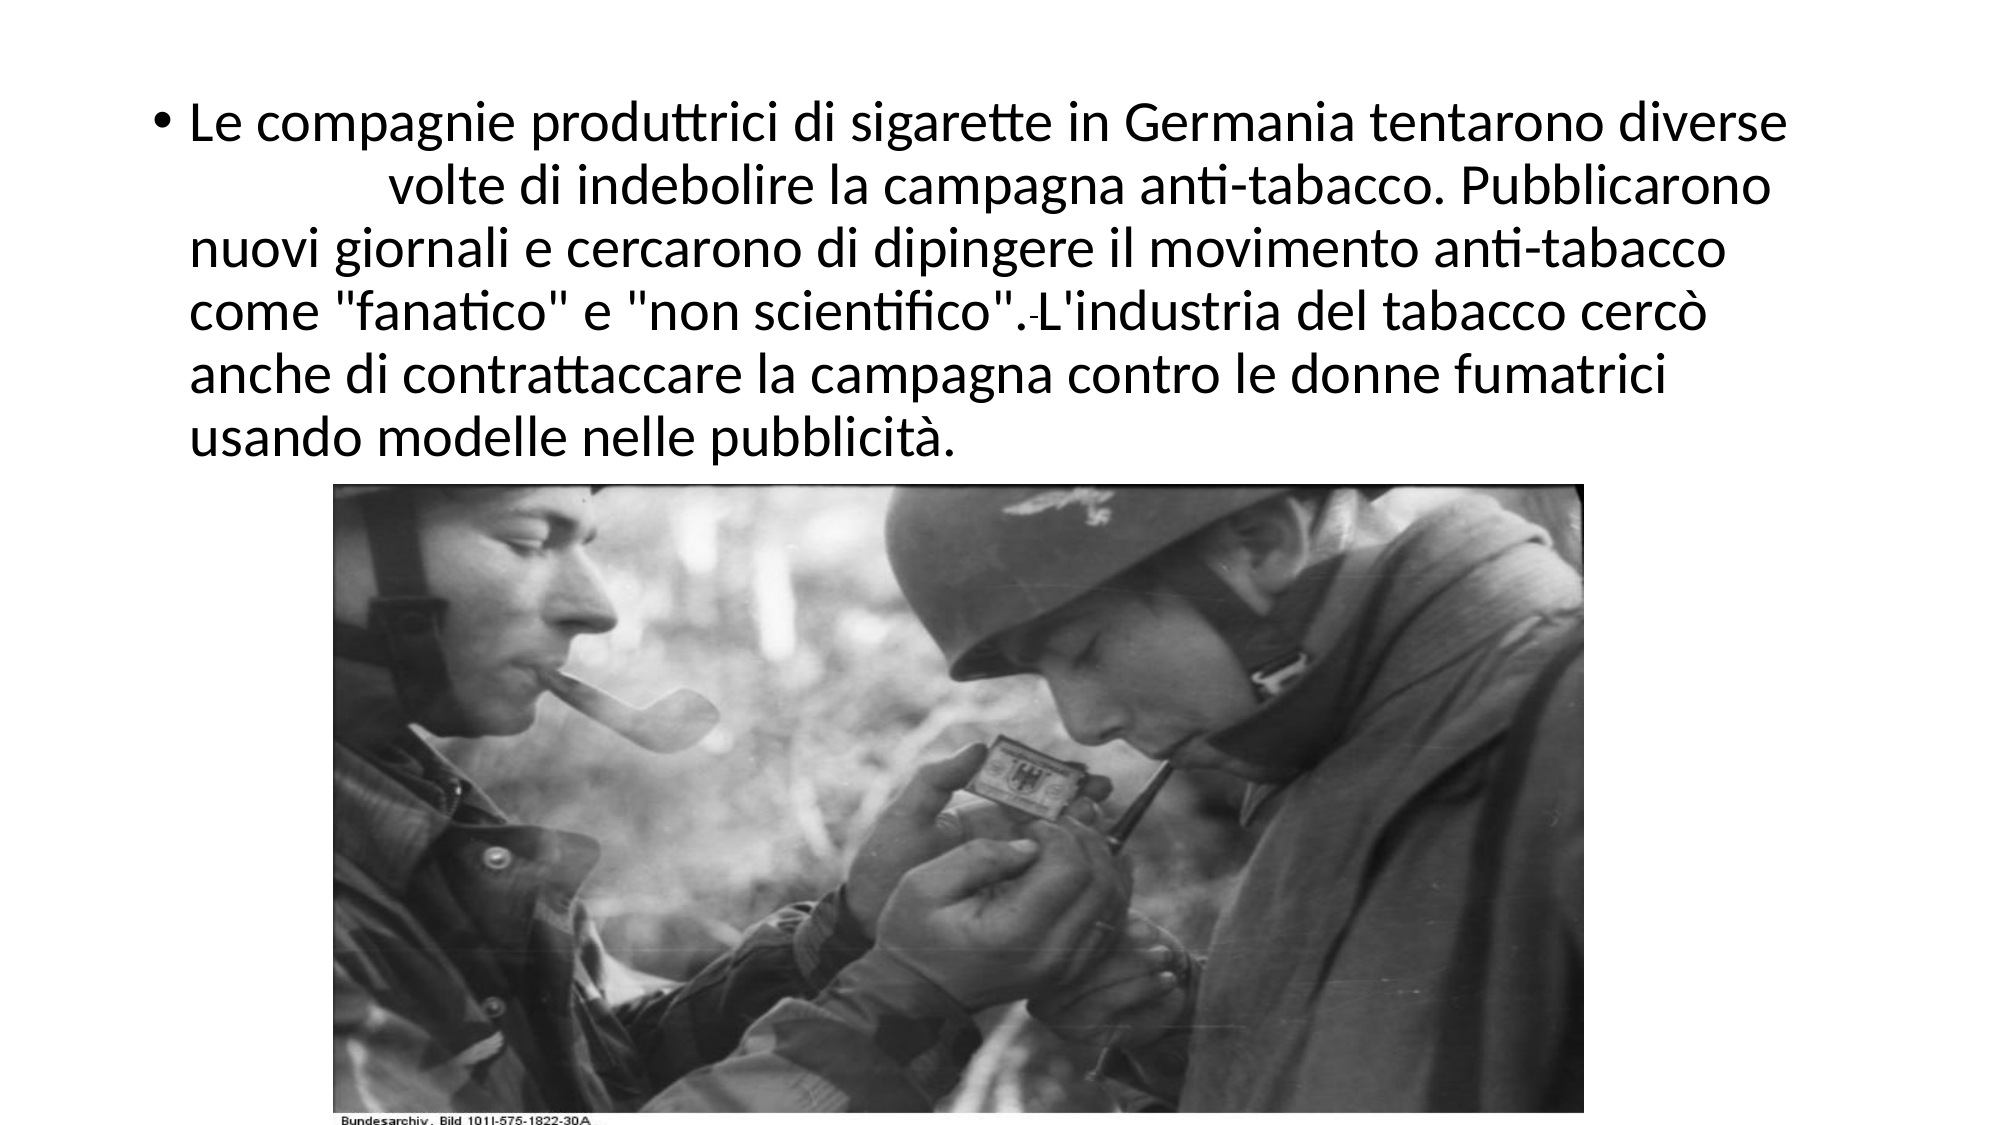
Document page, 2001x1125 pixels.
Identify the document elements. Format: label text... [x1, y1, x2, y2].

list Le compagnie produttrici di sigarette in Germania tentarono diverse volte di indebolire la campagna anti-tabacco. Pubblicarono nuovi giornali e cercarono di dipingere il movimento anti-tabacco come "fanatico" e "non scientifico". L'industria del tabacco cercò anche di contrattaccare la campagna contro le donne fumatrici usando modelle nelle pubblicità. [137, 84, 1863, 485]
picture [333, 483, 1584, 1125]
